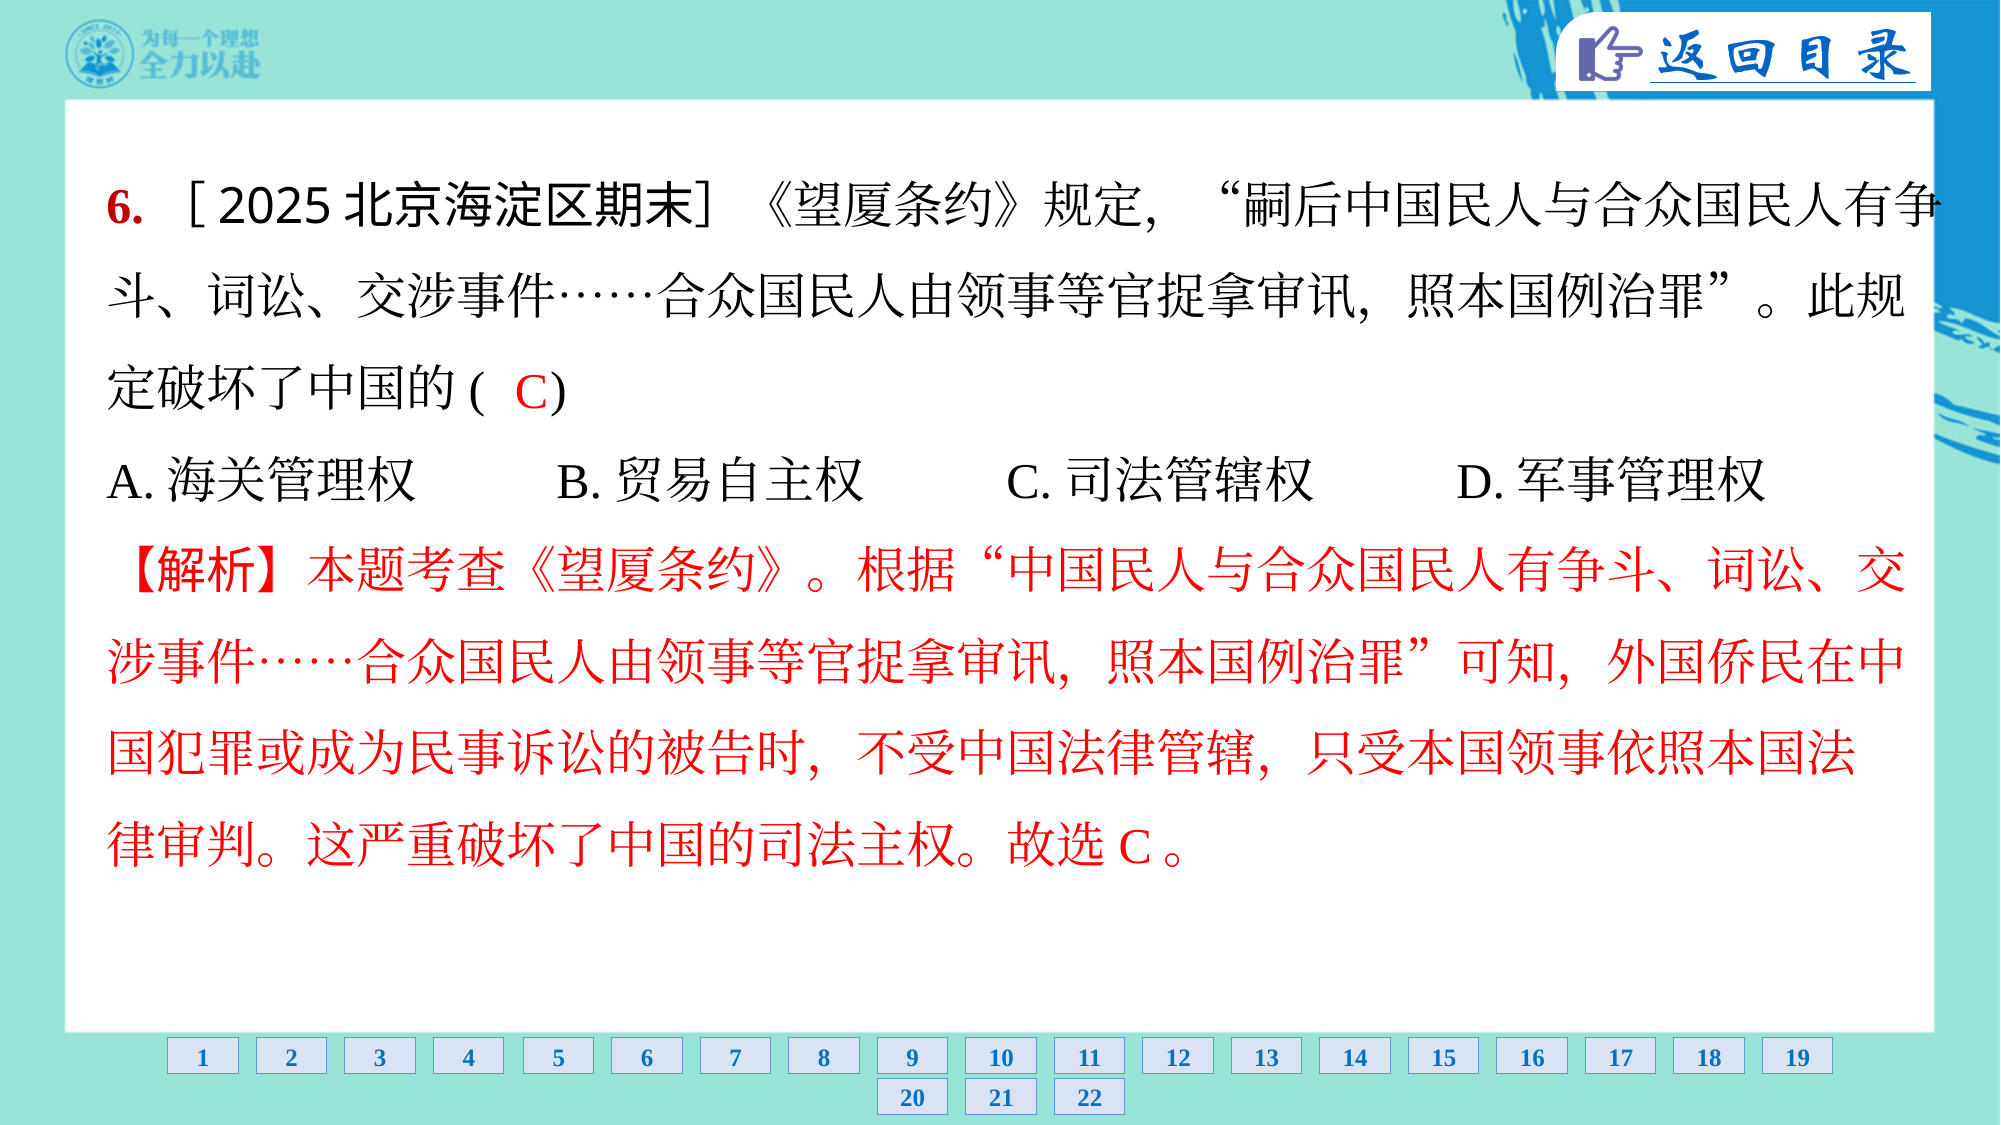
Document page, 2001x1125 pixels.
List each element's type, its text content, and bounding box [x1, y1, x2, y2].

picture [0, 0, 2000, 1125]
text_box 6.［2025北京海淀区期末］《望厦条约》规定，“嗣后中国民人与合众国民人有争 斗、词讼、交涉事件……合众国民人由领事等官捉拿审讯，照本国例治罪”。此规 定破坏了中国的( ) [106, 141, 1895, 417]
text_box C [496, 326, 567, 419]
text_box 【解析】本题考查《望厦条约》。根据“中国民人与合众国民人有争斗、词讼、交 涉事件……合众国民人由领事等官捉拿审讯，照本国例治罪”可知，外国侨民在中 国犯罪或成为民事诉讼的被告时，不受中国法律管辖，只受本国领事依照本国法 律审判。这严重破坏了中国的司法主权。故选C。 [106, 506, 1895, 874]
text_box A.海关管理权 B.贸易自主权 C.司法管辖权 D.军事管理权 [106, 420, 1895, 506]
